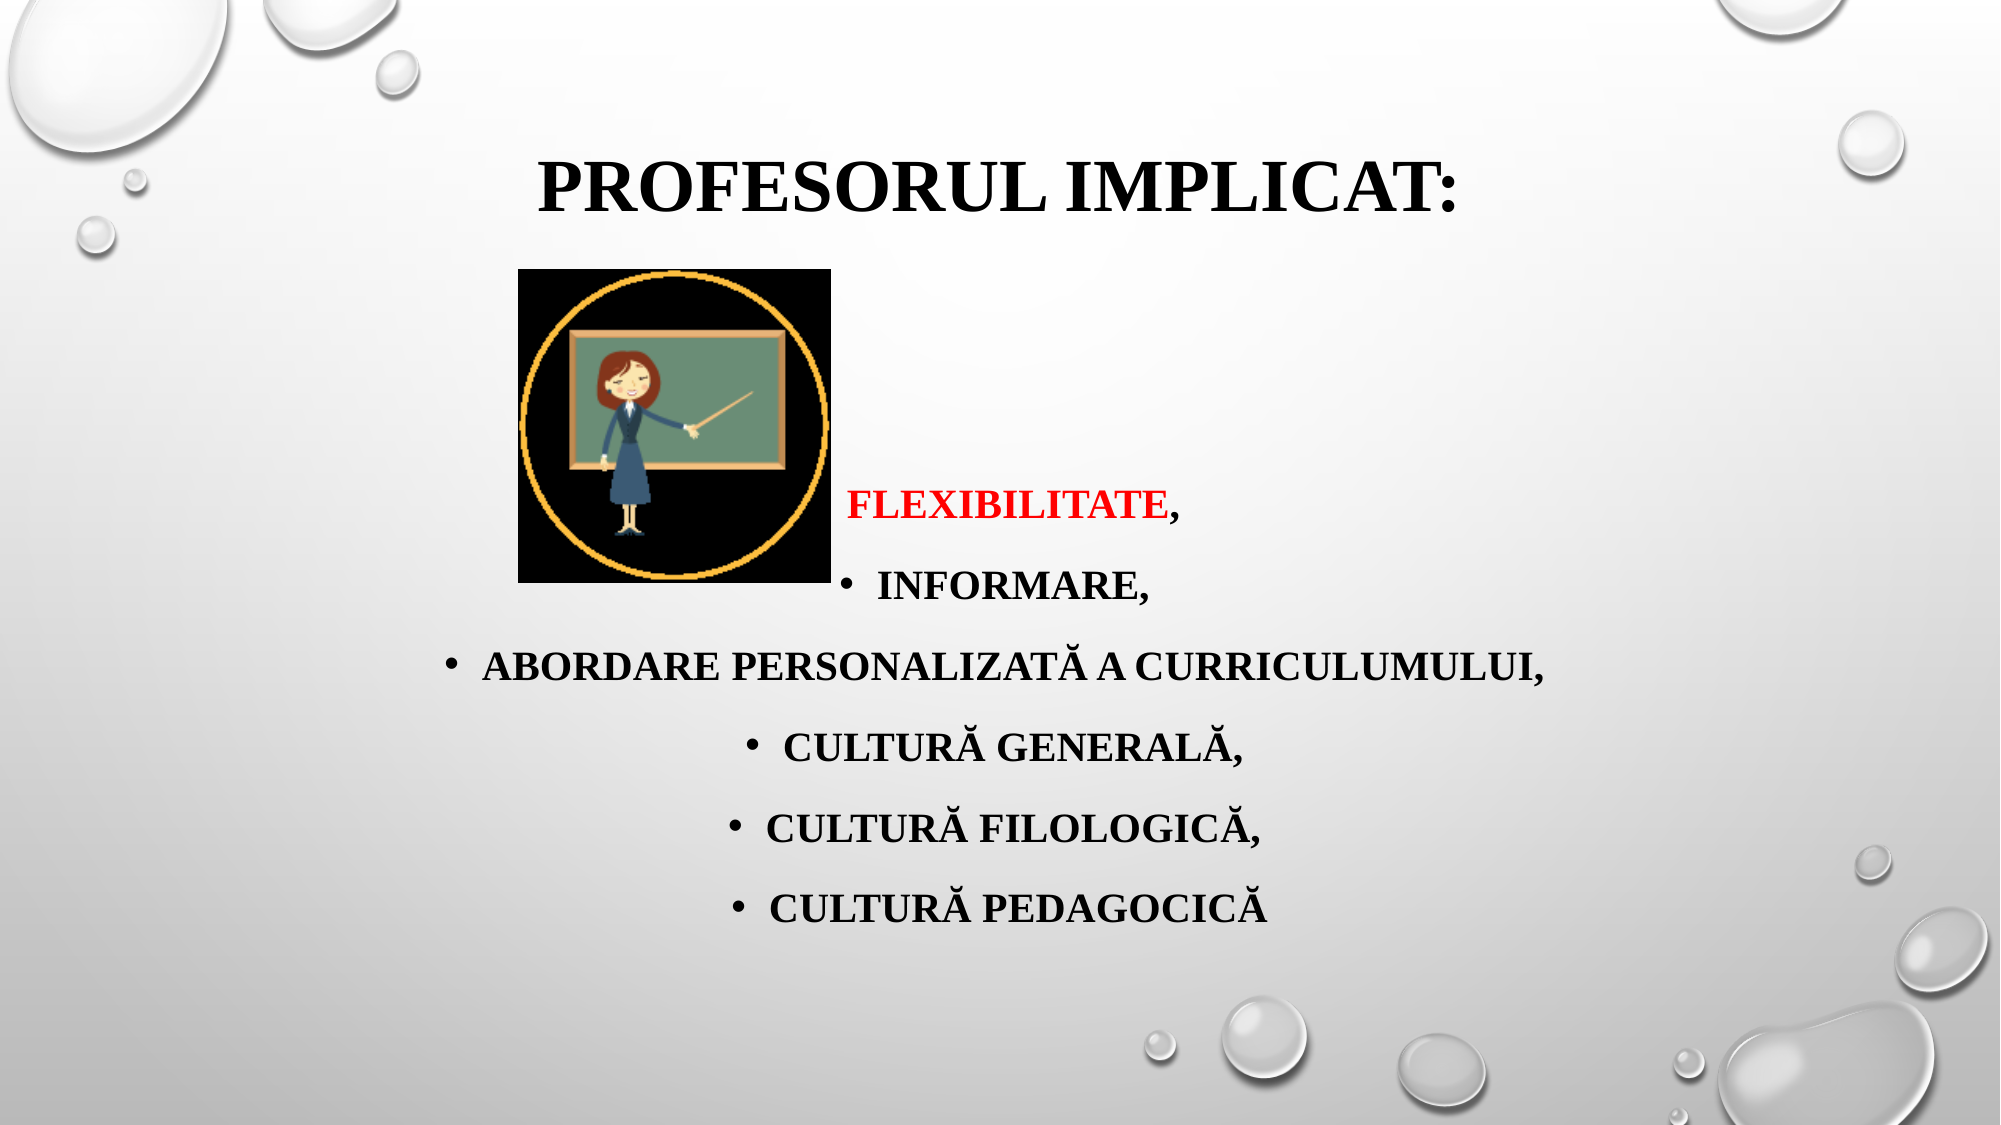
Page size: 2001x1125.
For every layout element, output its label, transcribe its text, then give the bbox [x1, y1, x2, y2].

picture [0, 0, 2000, 1125]
list FLEXIBILITATE, INFORMARE, ABORDARE PERSONALIZATĂ A CURRICULUMULUI, CULTURĂ GENERALĂ, CULTURĂ FILOLOGICĂ, CULTURĂ PEDAGOCICĂ [149, 388, 1850, 950]
title PROFESORUL IMPLICAT: [149, 101, 1851, 364]
